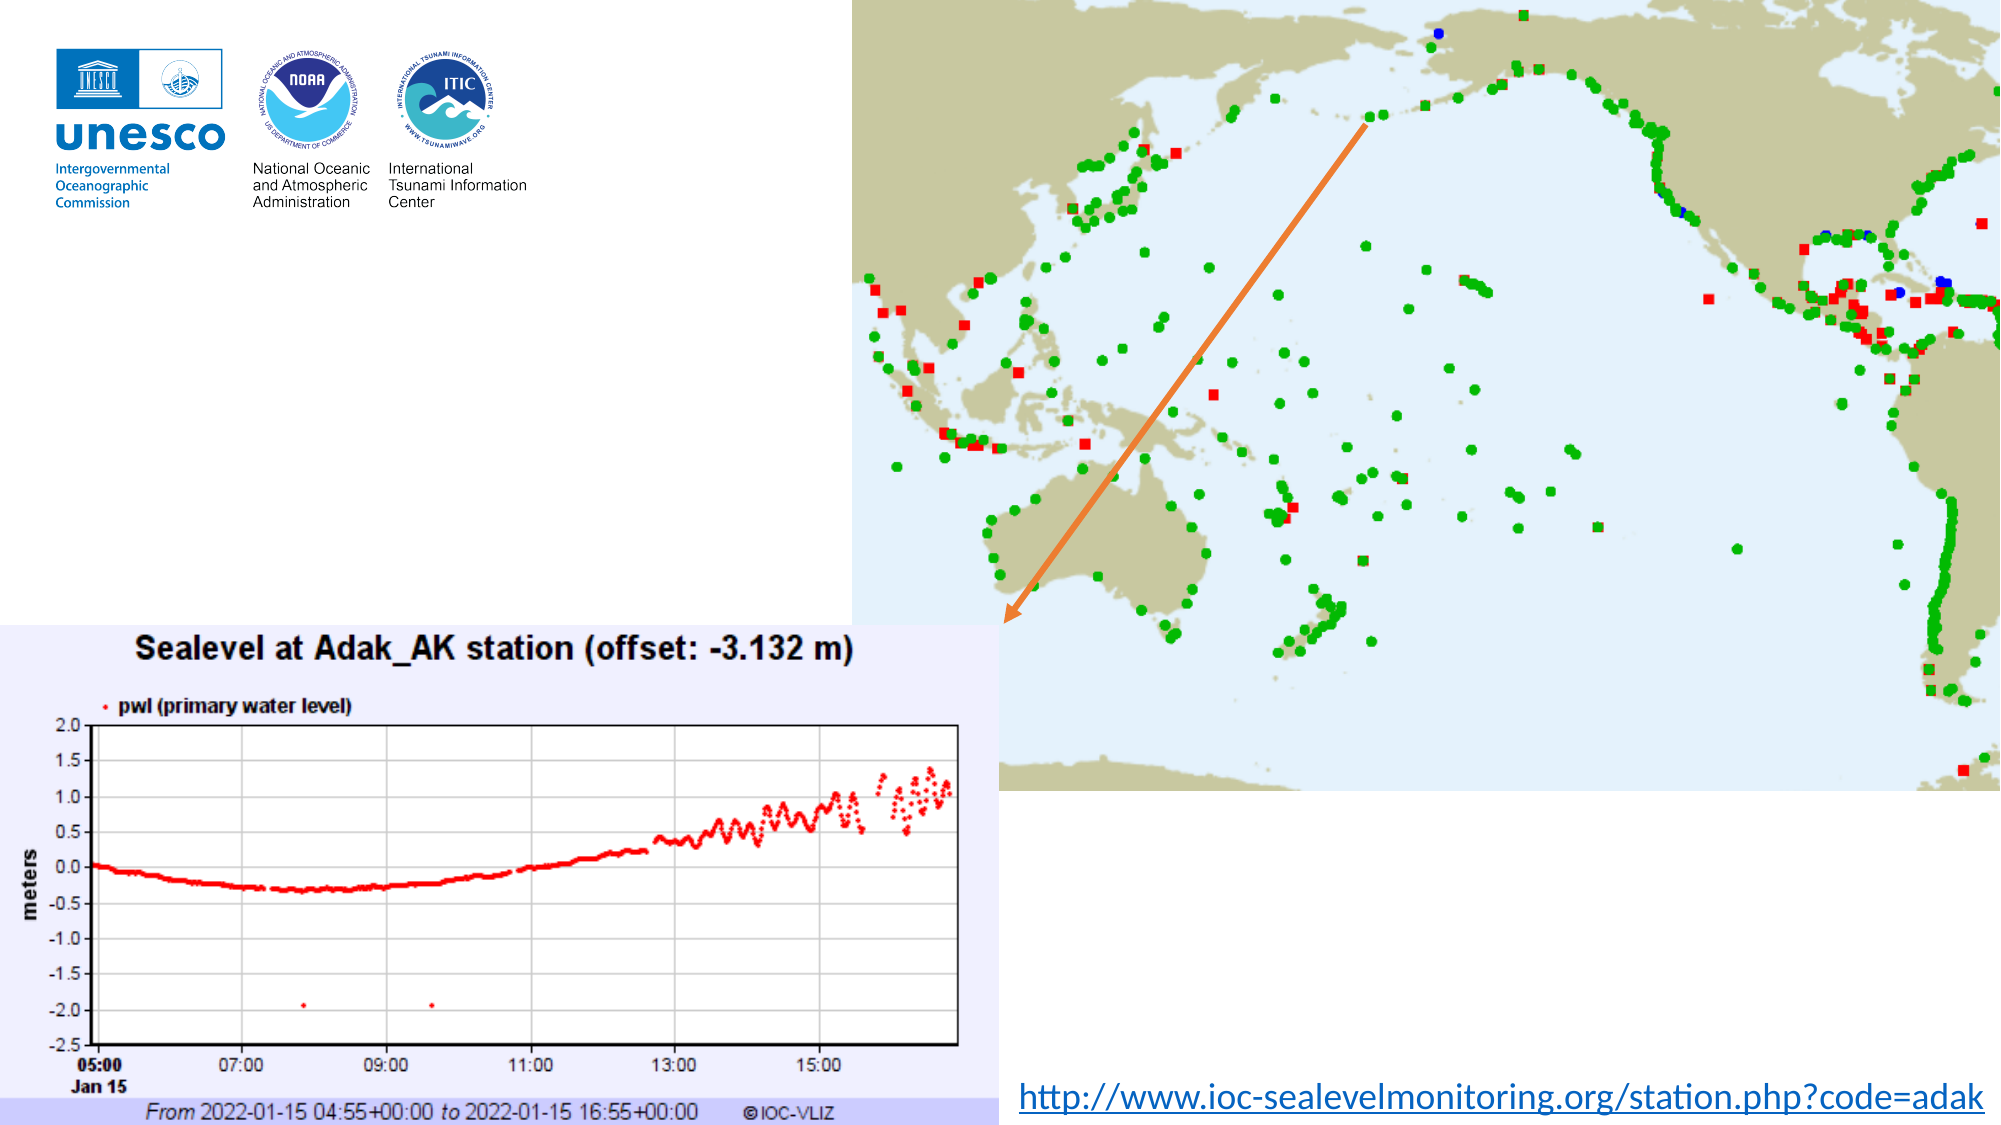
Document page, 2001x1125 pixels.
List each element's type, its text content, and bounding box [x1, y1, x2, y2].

text_box http://www.ioc-sealevelmonitoring.org/station.php?code=adak [999, 1064, 2000, 1125]
picture [0, 0, 2000, 1125]
picture [43, 35, 527, 221]
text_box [1003, 124, 1366, 624]
